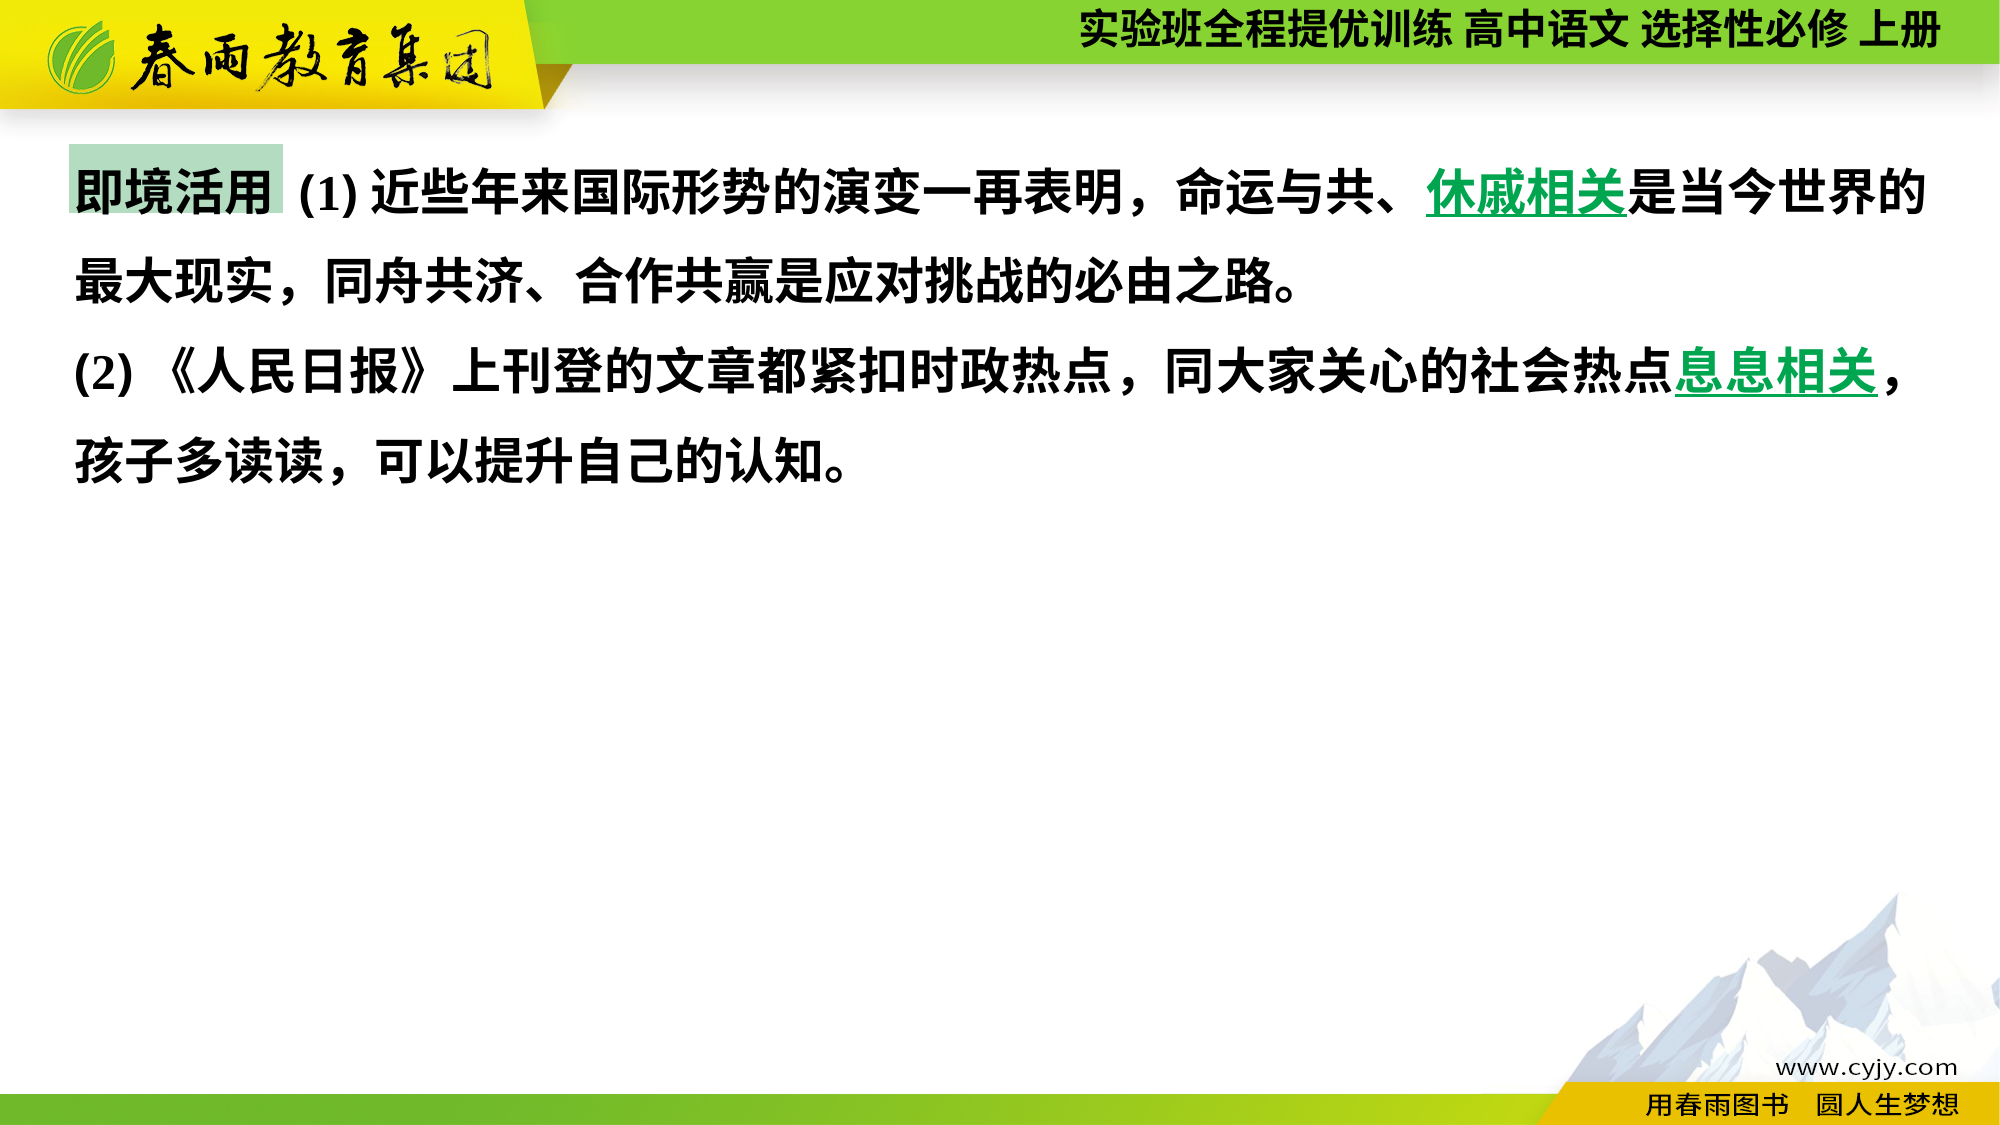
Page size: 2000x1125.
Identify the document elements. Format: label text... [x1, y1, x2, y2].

picture [0, 0, 2000, 1125]
list 即境活用 (1)近些年来国际形势的演变一再表明，命运与共、休戚相关是当今世界的最大现实，同舟共济、合作共赢是应对挑战的必由之路。 (2)《人民日报》上刊登的文章都紧扣时政热点，同大家关心的社会热点息息相关，孩子多读读，可以提升自己的认知。 [59, 122, 1944, 502]
